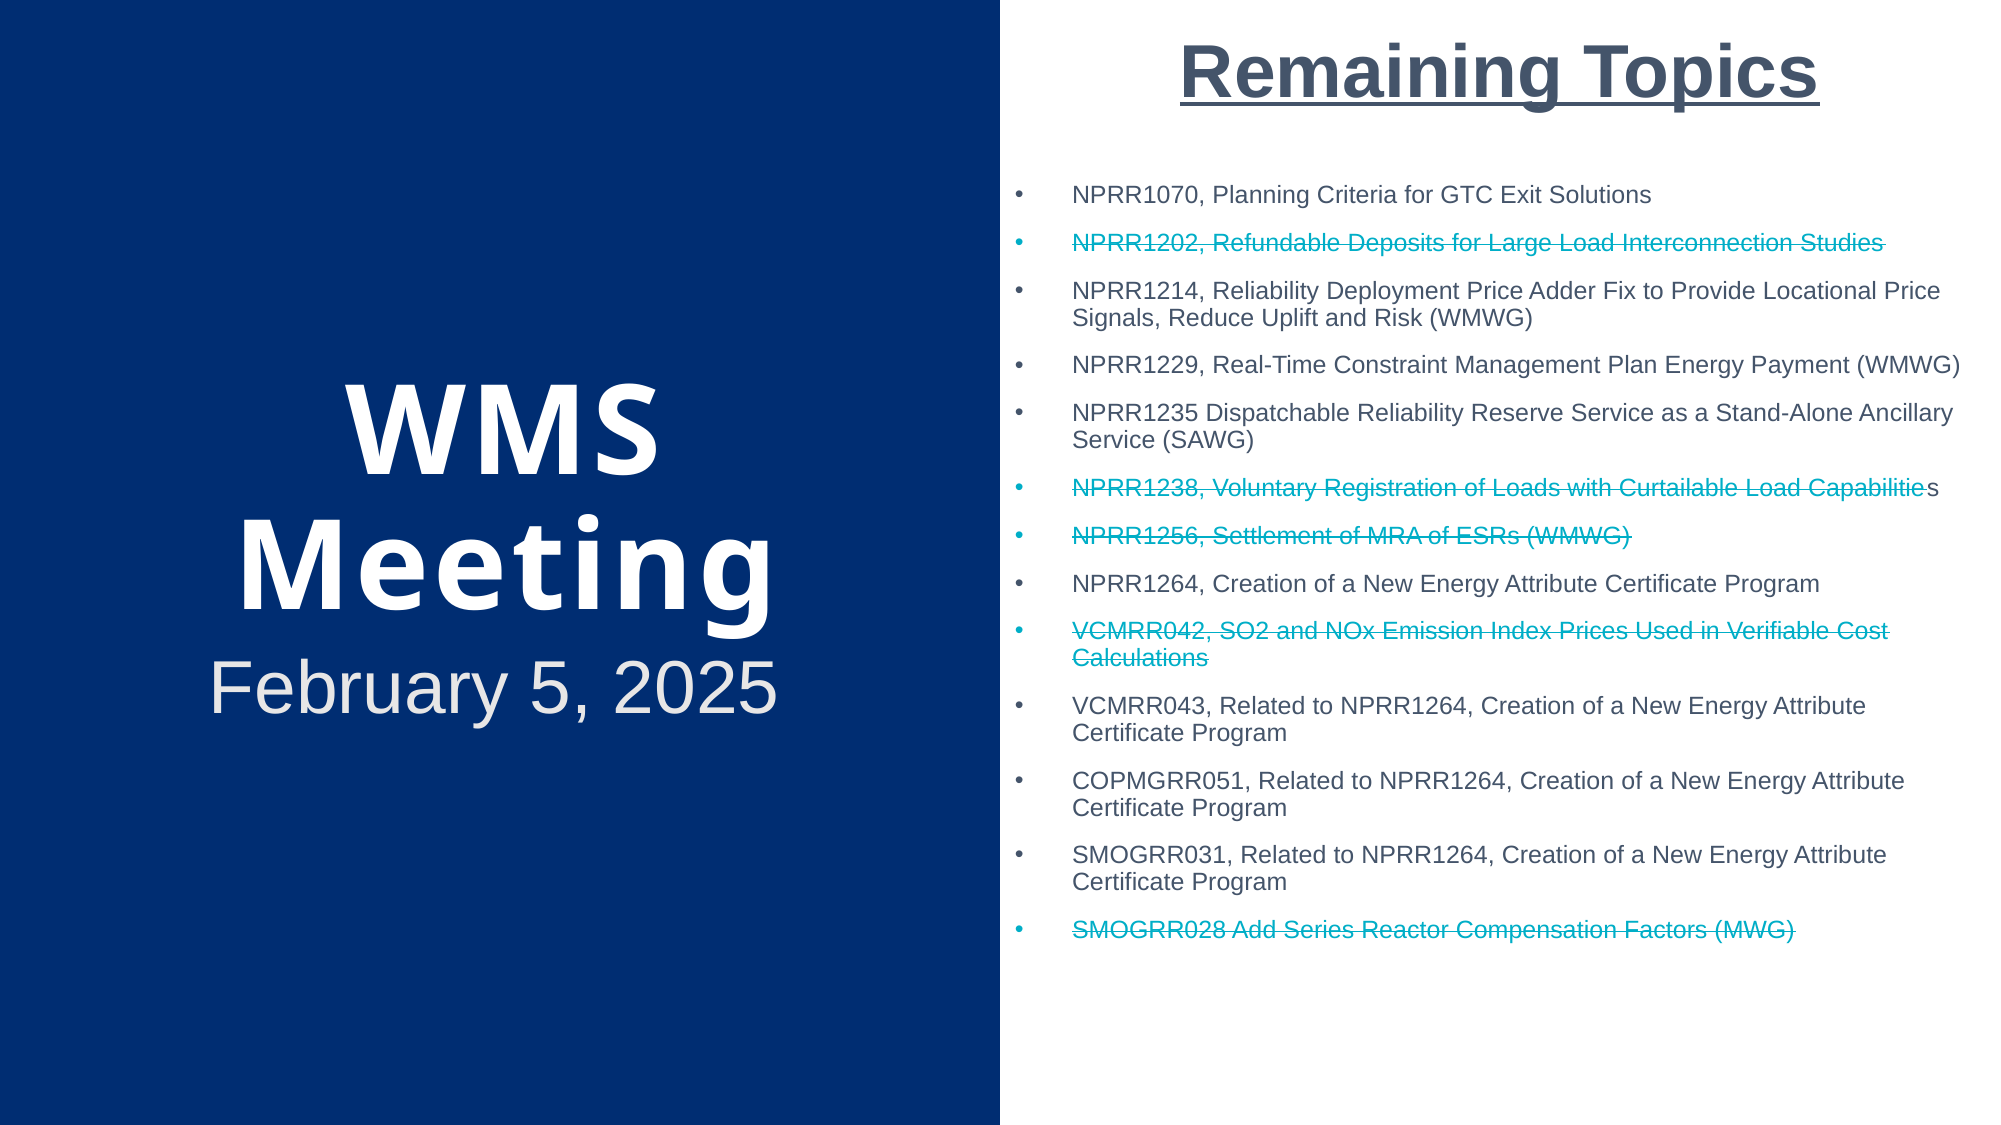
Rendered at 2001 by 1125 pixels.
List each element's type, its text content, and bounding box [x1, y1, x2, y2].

subtitle February 5, 2025 [38, 641, 951, 739]
title WMS Meeting [49, 356, 962, 645]
text_box Remaining Topics NPRR1070, Planning Criteria for GTC Exit Solutions NPRR1202, Refundable Deposits for Large Load Interconnection Studies NPRR1214, Reliability Deployment Price Adder Fix to Provide Locational Price Signals, Reduce Uplift and Risk (WMWG) NPRR1229, Real-Time Constraint Management Plan Energy Payment (WMWG) NPRR1235 Dispatchable Reliability Reserve Service as a Stand-Alone Ancillary Service (SAWG) NPRR1238, Voluntary Registration of Loads with Curtailable Load Capabilities NPRR1256, Settlement of MRA of ESRs (WMWG) NPRR1264, Creation of a New Energy Attribute Certificate Program VCMRR042, SO2 and NOx Emission Index Prices Used in Verifiable Cost Calculations VCMRR043, Related to NPRR1264, Creation of a New Energy Attribute Certificate Program COPMGRR051, Related to NPRR1264, Creation of a New Energy Attribute Certificate Program SMOGRR031, Related to NPRR1264, Creation of a New Energy Attribute Certificate Program SMOGRR028 Add Series Reactor Compensation Factors (MWG) [999, 25, 2000, 1125]
